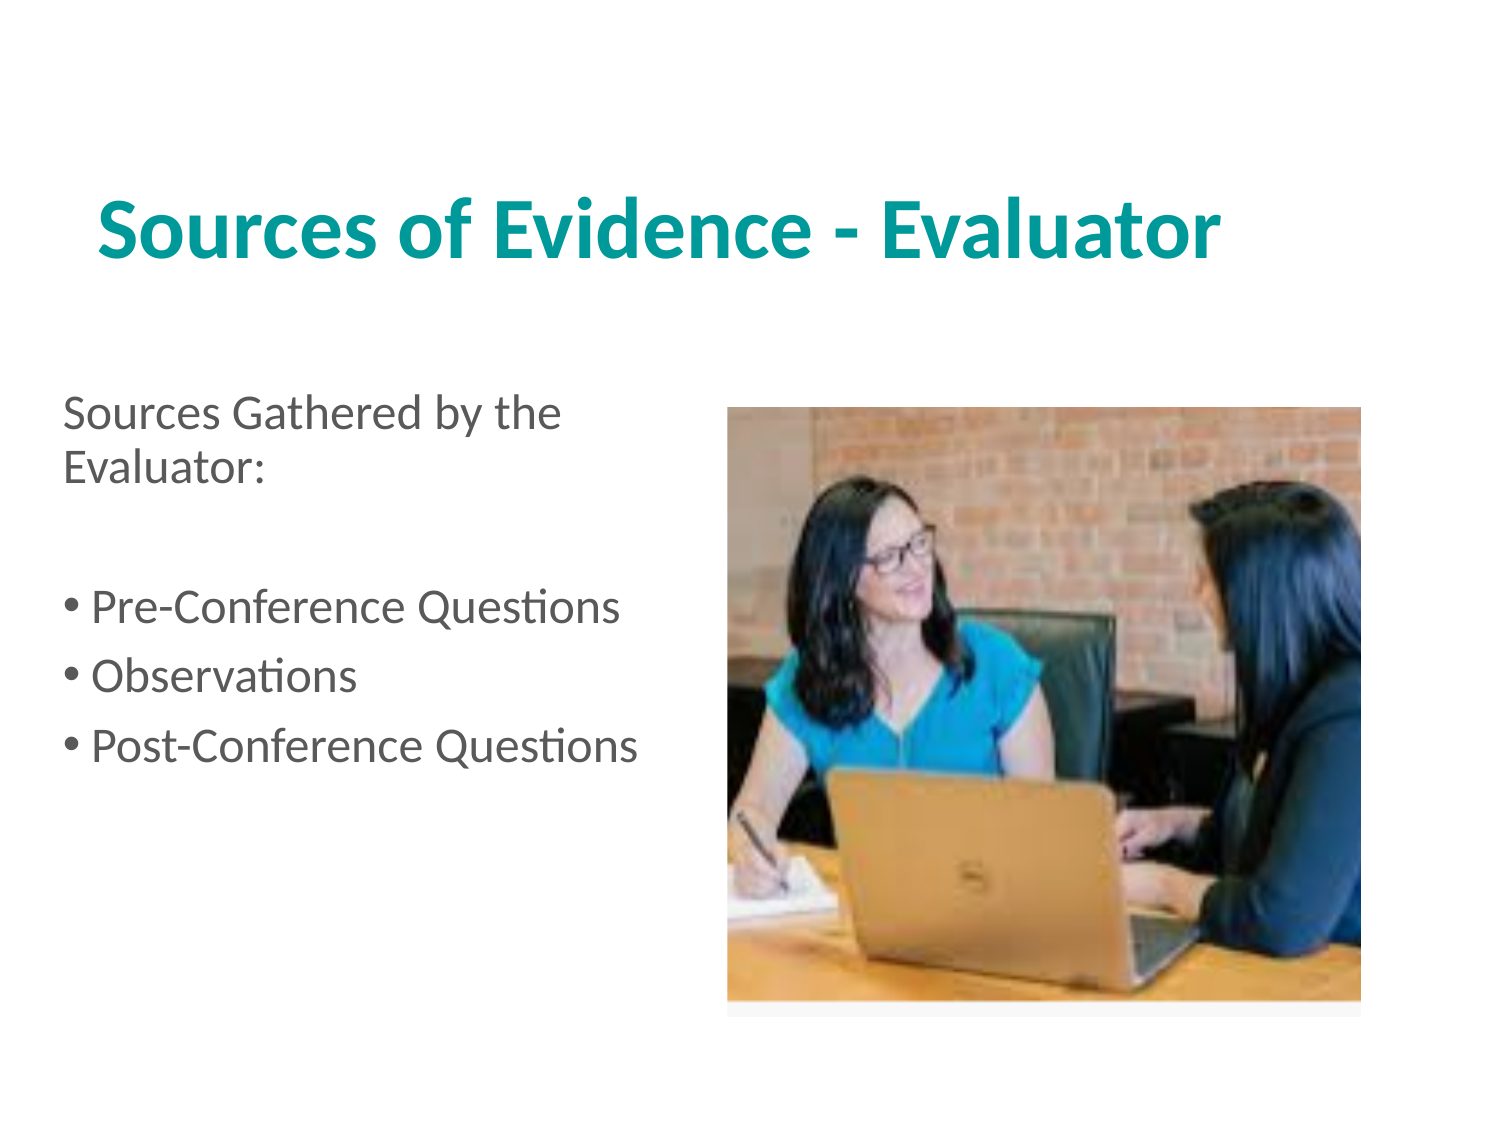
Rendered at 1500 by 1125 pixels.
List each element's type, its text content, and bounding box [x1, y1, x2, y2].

title Sources of Evidence - Evaluator [97, 63, 1337, 277]
picture [727, 407, 1361, 1017]
list Sources Gathered by the Evaluator: Pre-Conference Questions Observations Post-Conference Questions [62, 190, 717, 1024]
